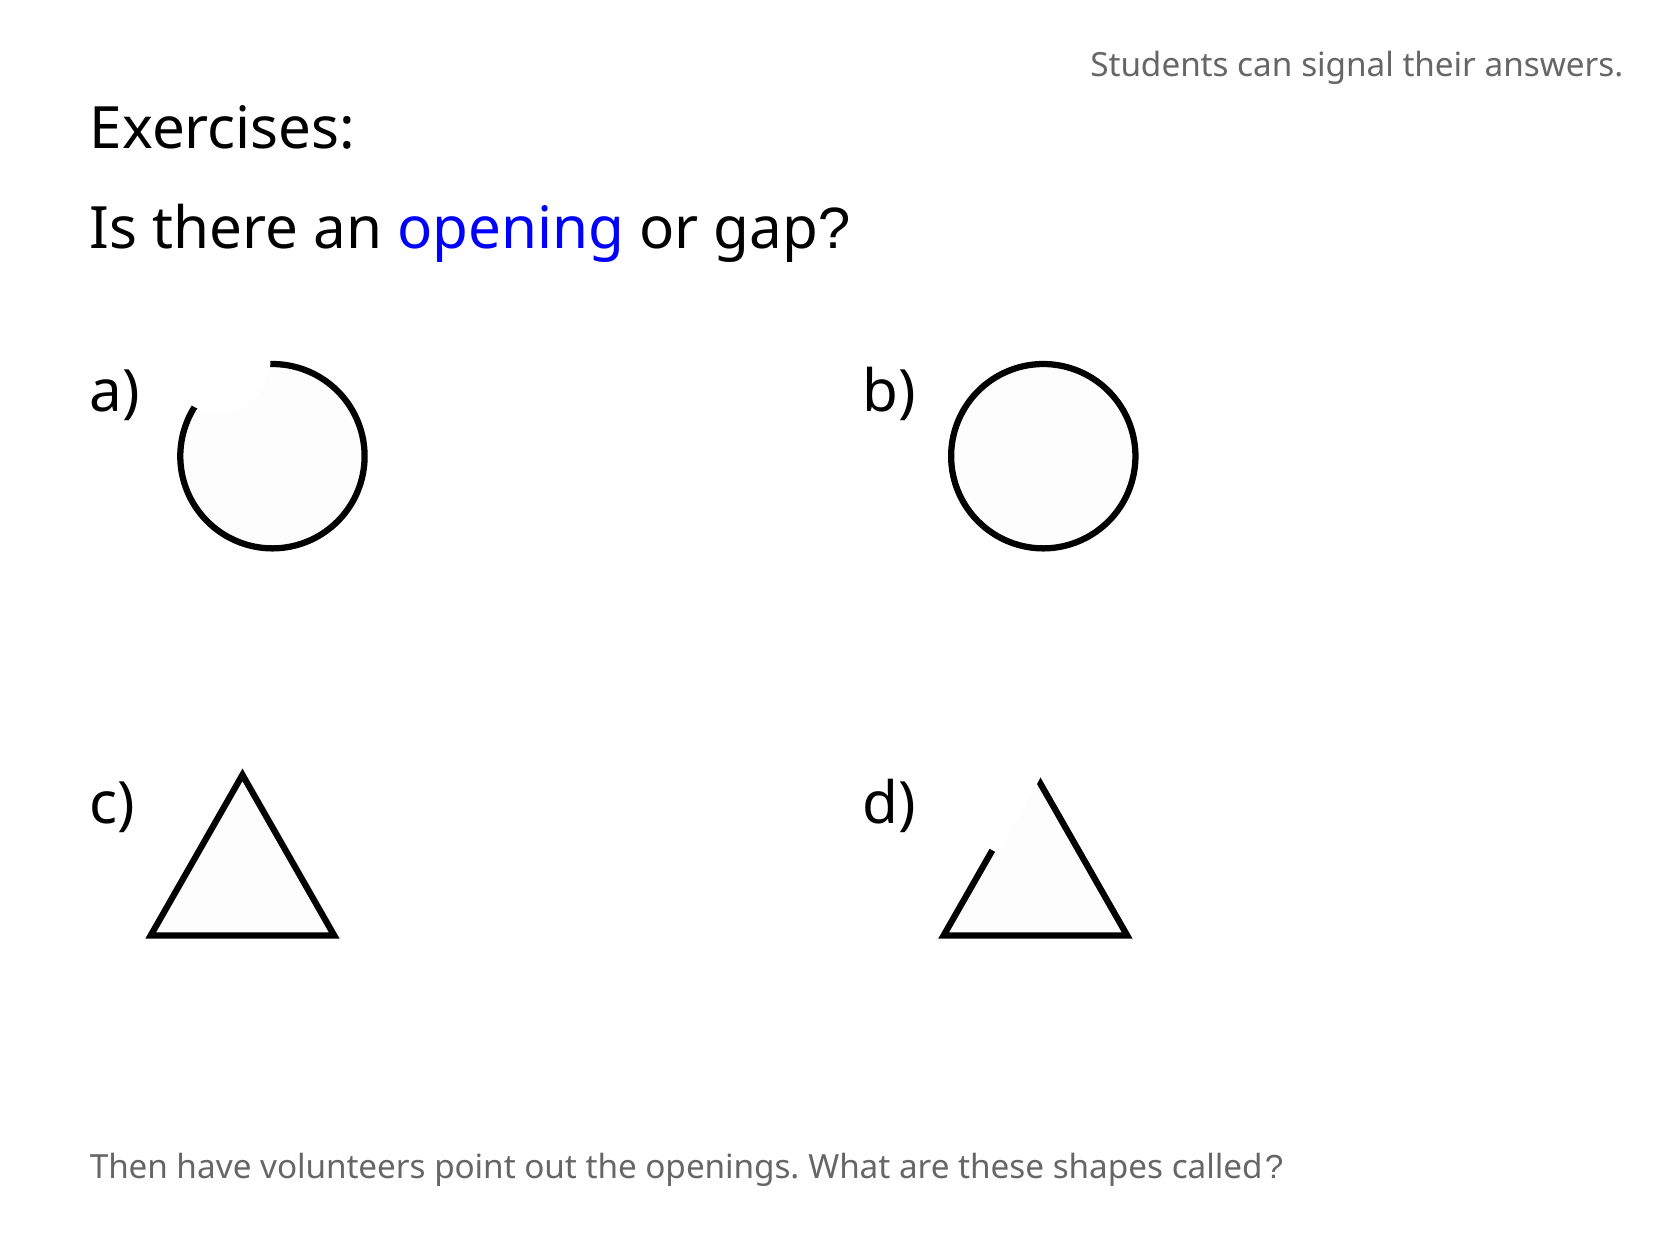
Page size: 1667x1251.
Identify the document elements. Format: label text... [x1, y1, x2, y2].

text_box Exercises: Is there an opening or gap? [74, 72, 1667, 268]
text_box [74, 758, 335, 936]
text_box Then have volunteers point out the openings. What are these shapes called? [74, 1137, 1659, 1193]
text_box Students can signal their answers. [1064, 35, 1640, 91]
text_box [847, 345, 1136, 549]
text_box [847, 758, 1128, 936]
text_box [74, 311, 365, 549]
